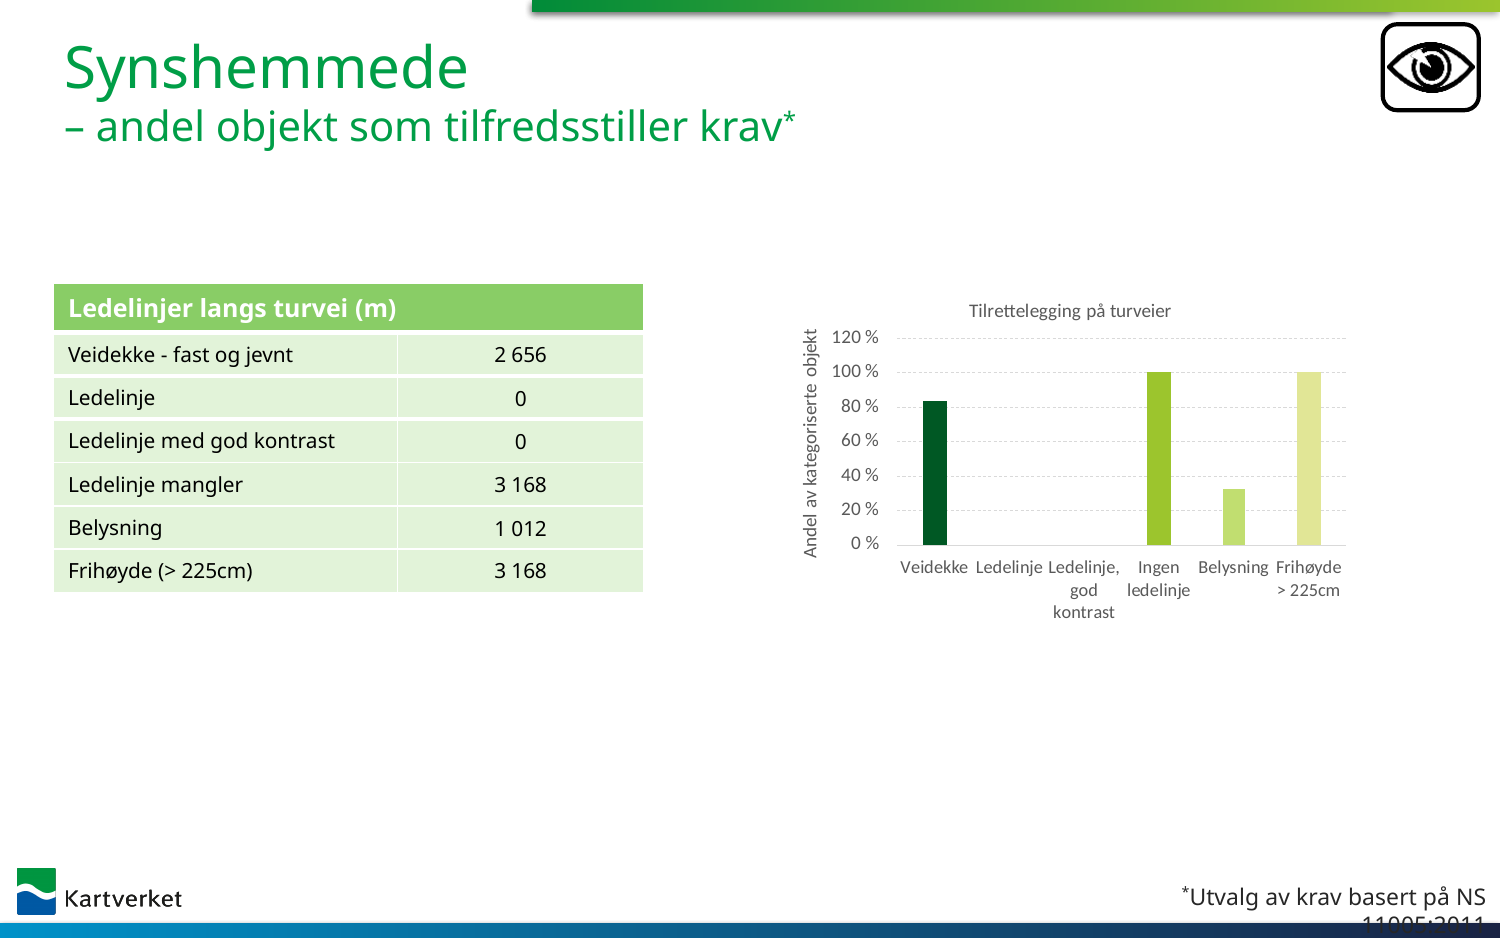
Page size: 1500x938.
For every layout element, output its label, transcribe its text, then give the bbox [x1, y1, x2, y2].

table_header Ledelinjer langs turvei (m) [54, 284, 643, 330]
picture [791, 291, 1349, 630]
table_cell 2 656 [398, 335, 643, 374]
table_cell Ledelinje [54, 378, 397, 417]
table_cell Frihøyde (> 225cm) [54, 550, 397, 592]
table_cell Ledelinje mangler [54, 463, 397, 505]
table_cell 3 168 [398, 550, 643, 592]
text_box *Utvalg av krav basert på NS 11005:2011 [1068, 873, 1500, 938]
table_cell Veidekke - fast og jevnt [54, 335, 397, 374]
table_cell Ledelinje med god kontrast [54, 421, 397, 462]
table_cell 1 012 [398, 507, 643, 548]
table_cell 3 168 [398, 463, 643, 505]
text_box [1382, 24, 1480, 111]
table_cell 0 [398, 378, 643, 417]
text_box Synshemmede – andel objekt som tilfredsstiller krav* [49, 24, 1431, 158]
table_cell 0 [398, 421, 643, 462]
table_cell Belysning [54, 507, 397, 548]
